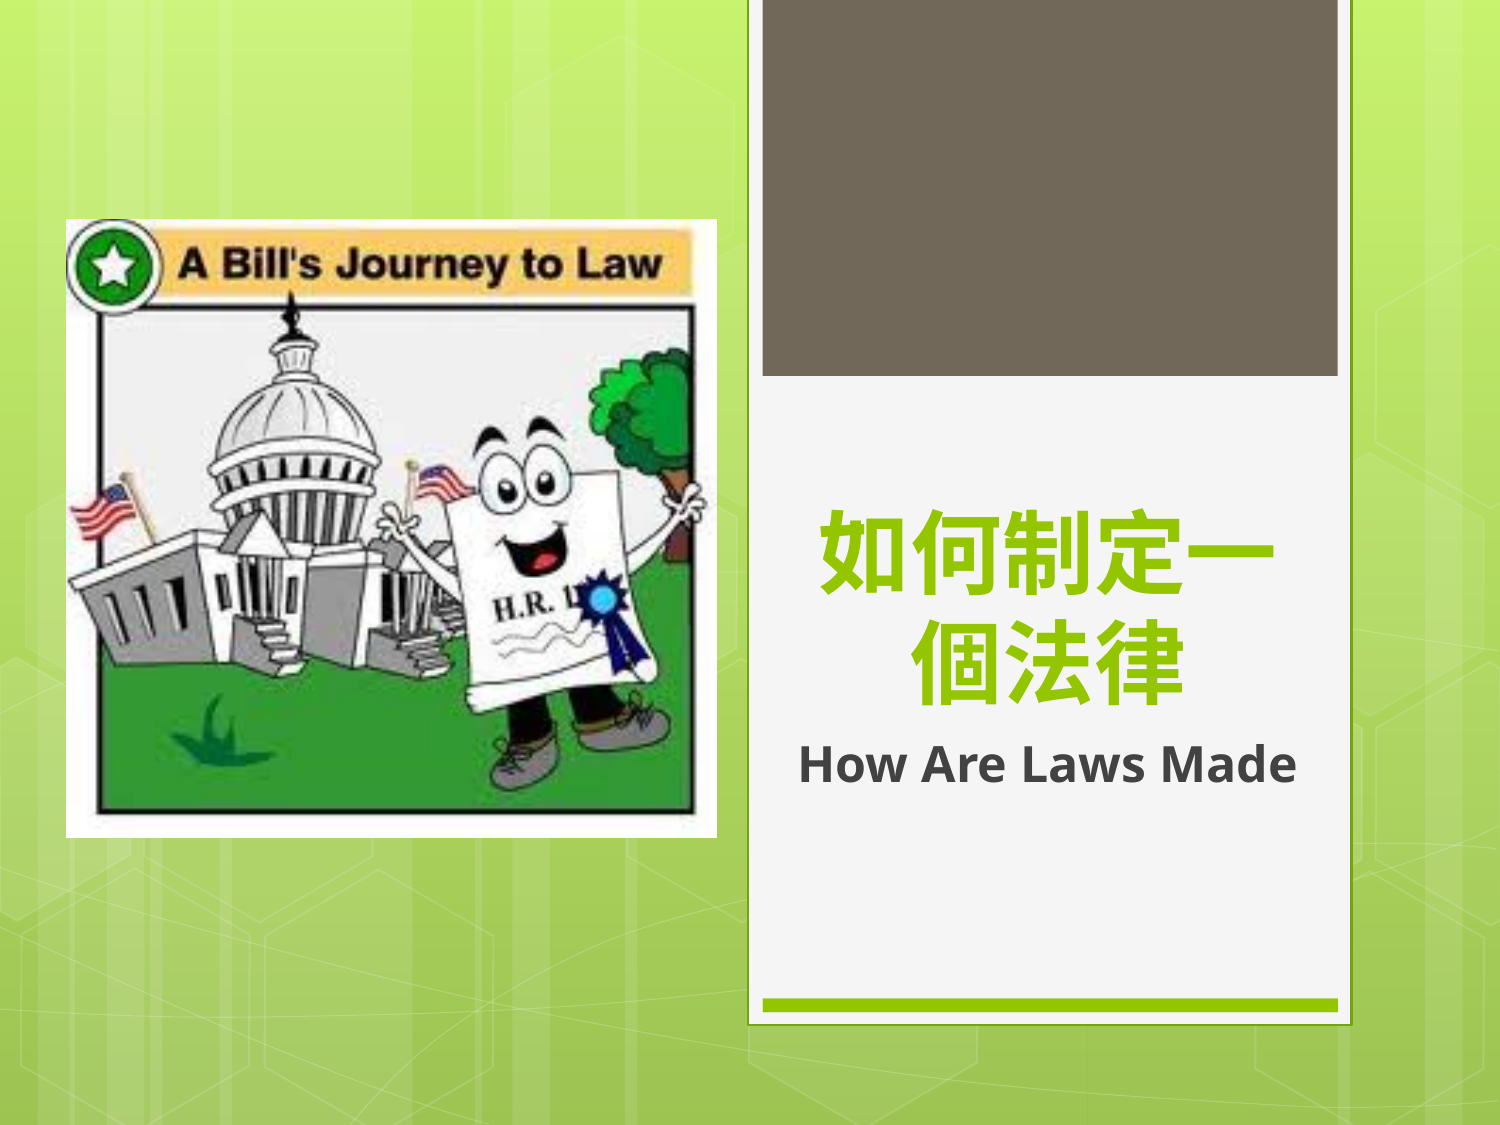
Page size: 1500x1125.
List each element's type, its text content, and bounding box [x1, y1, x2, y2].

picture [66, 219, 717, 838]
title 如何制定一個法律 [776, 379, 1320, 724]
subtitle How Are Laws Made [776, 725, 1320, 933]
